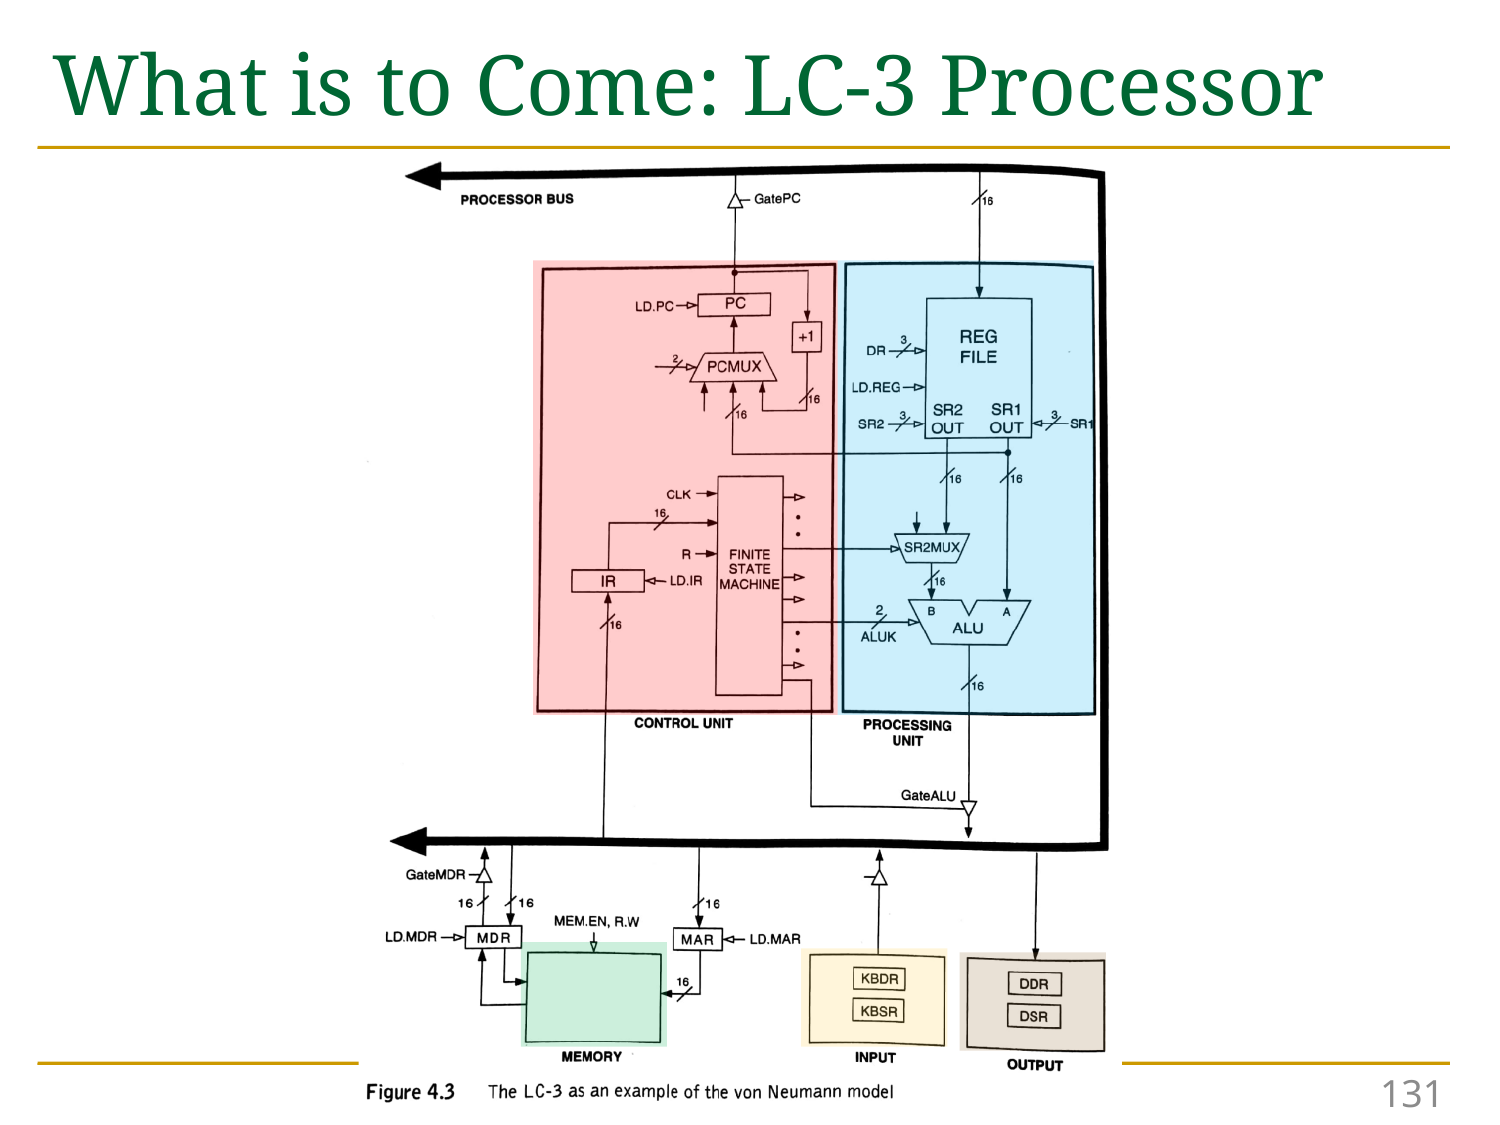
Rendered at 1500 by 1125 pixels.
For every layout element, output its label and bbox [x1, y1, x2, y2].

slide_number [1121, 1066, 1460, 1125]
title [37, 24, 1450, 200]
text_box [358, 149, 1123, 1109]
